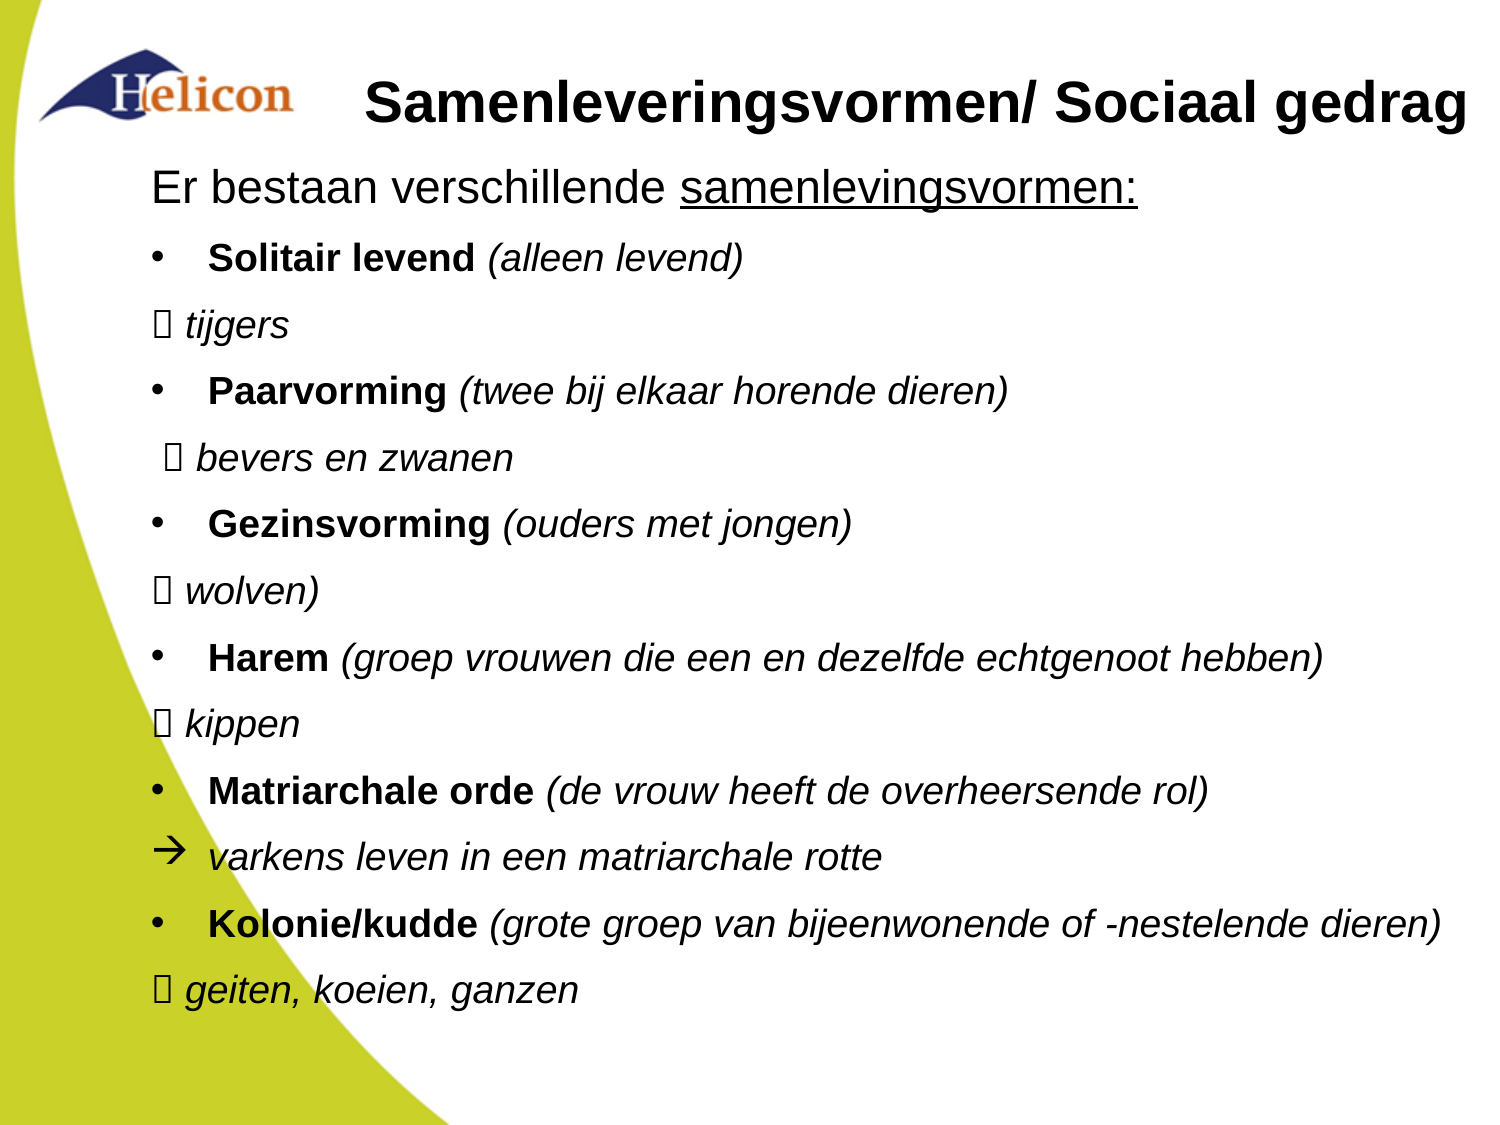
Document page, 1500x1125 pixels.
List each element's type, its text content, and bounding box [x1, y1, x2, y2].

title Samenleveringsvormen/ Sociaal gedrag [349, 5, 1500, 149]
picture [0, 0, 1500, 1125]
list Er bestaan verschillende samenlevingsvormen: Solitair levend (alleen levend)  tijgers Paarvorming (twee bij elkaar horende dieren)  bevers en zwanen Gezinsvorming (ouders met jongen)  wolven) Harem (groep vrouwen die een en dezelfde echtgenoot hebben)  kippen Matriarchale orde (de vrouw heeft de overheersende rol) varkens leven in een matriarchale rotte Kolonie/kudde (grote groep van bijeenwonende of -nestelende dieren)  geiten, koeien, ganzen [135, 149, 1500, 1024]
